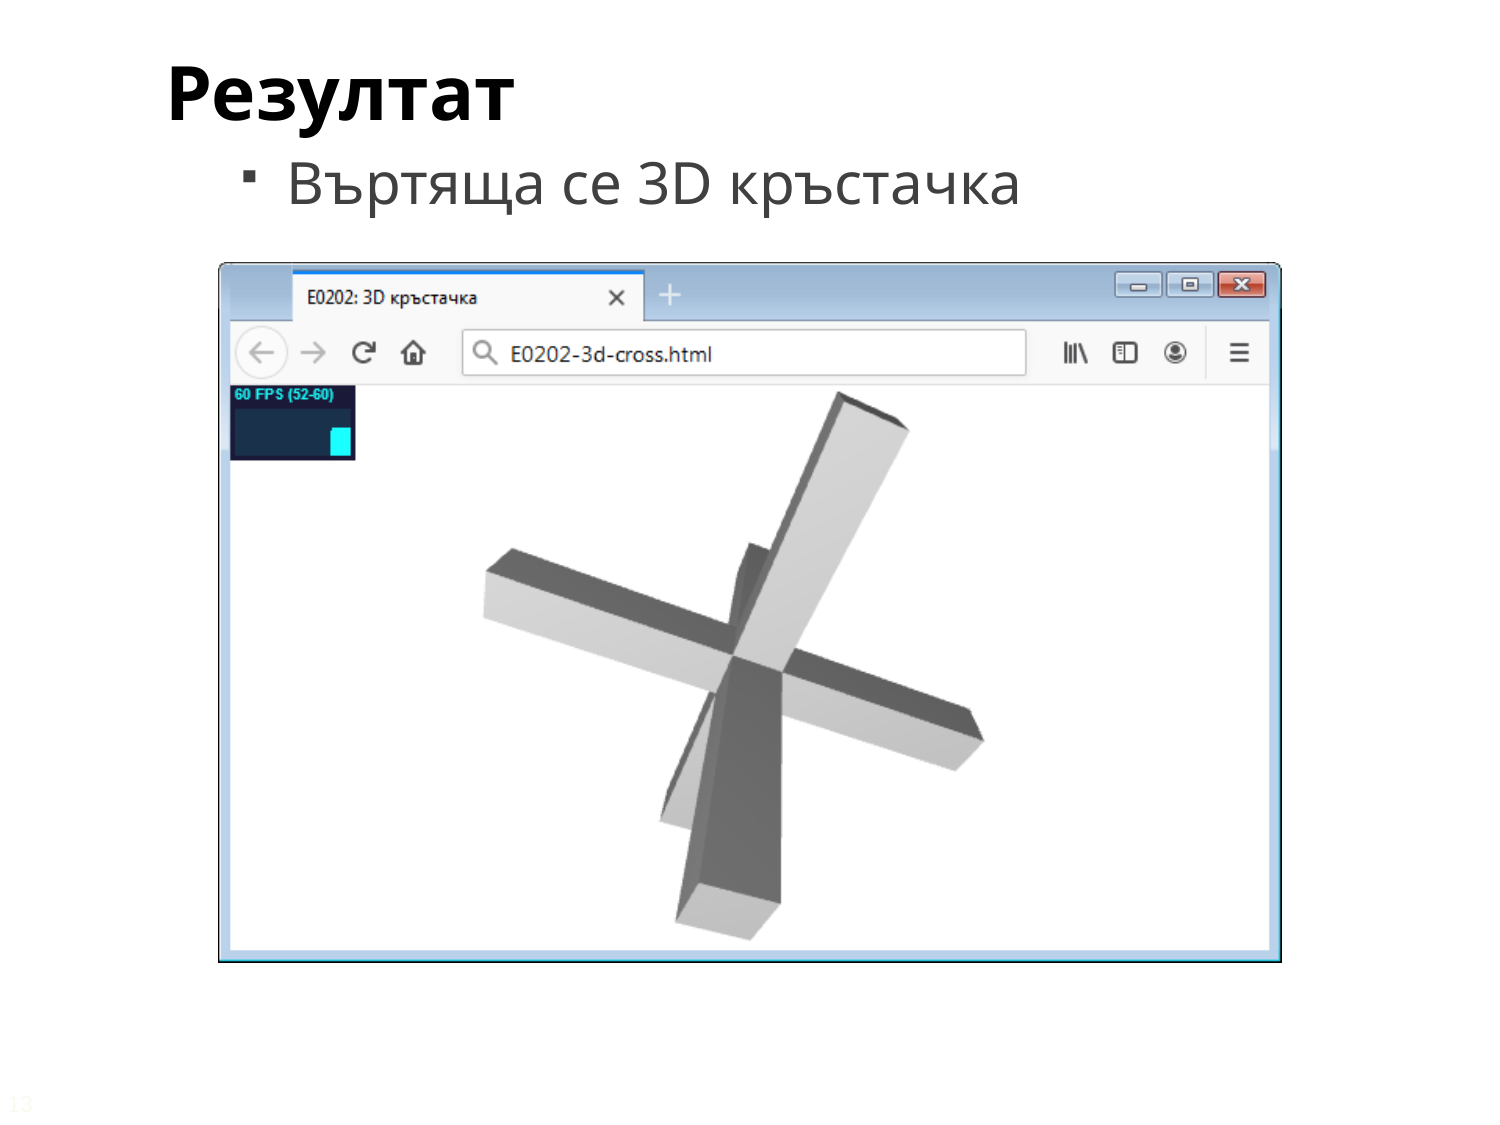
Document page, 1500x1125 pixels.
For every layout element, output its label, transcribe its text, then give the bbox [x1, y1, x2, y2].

list Резултат Въртяща се 3D кръстачка [150, 37, 1488, 1113]
picture [218, 262, 1282, 963]
